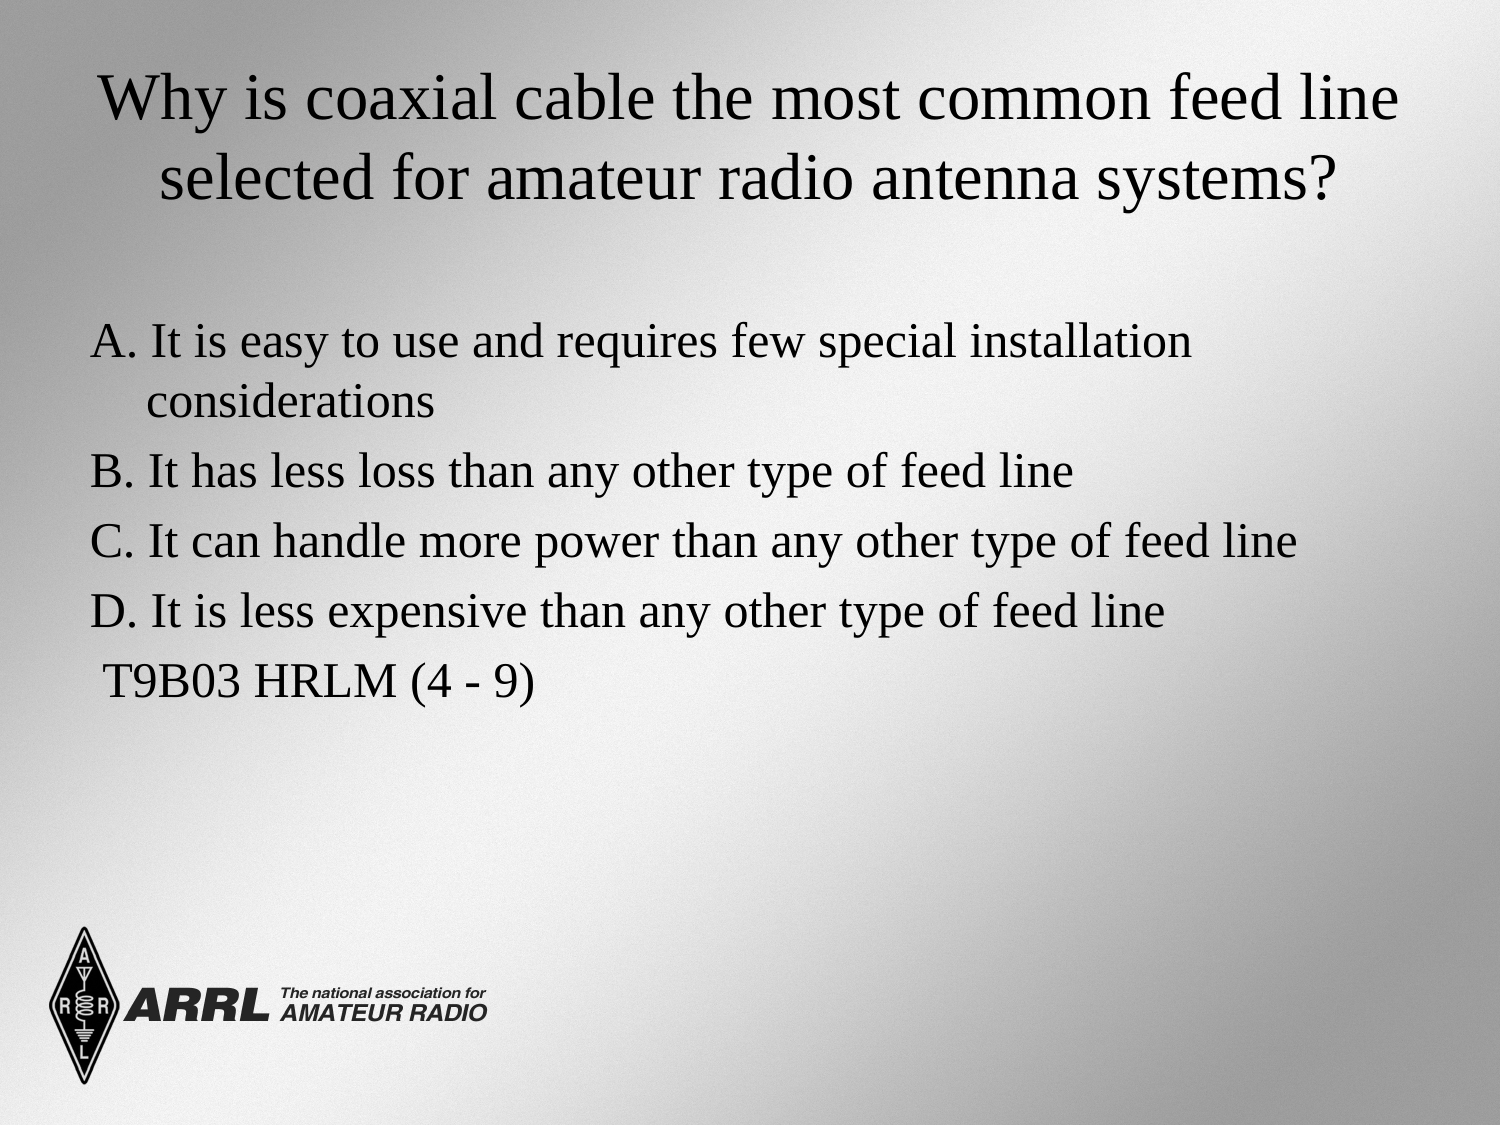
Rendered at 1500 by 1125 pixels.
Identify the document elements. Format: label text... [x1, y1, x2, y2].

picture [0, 0, 1500, 1125]
title Why is coaxial cable the most common feed line selected for amateur radio antenna systems? [75, 45, 1425, 233]
list A. It is easy to use and requires few special installation considerations B. It has less loss than any other type of feed line C. It can handle more power than any other type of feed line D. It is less expensive than any other type of feed line T9B03 HRLM (4 - 9) [75, 299, 1425, 1005]
